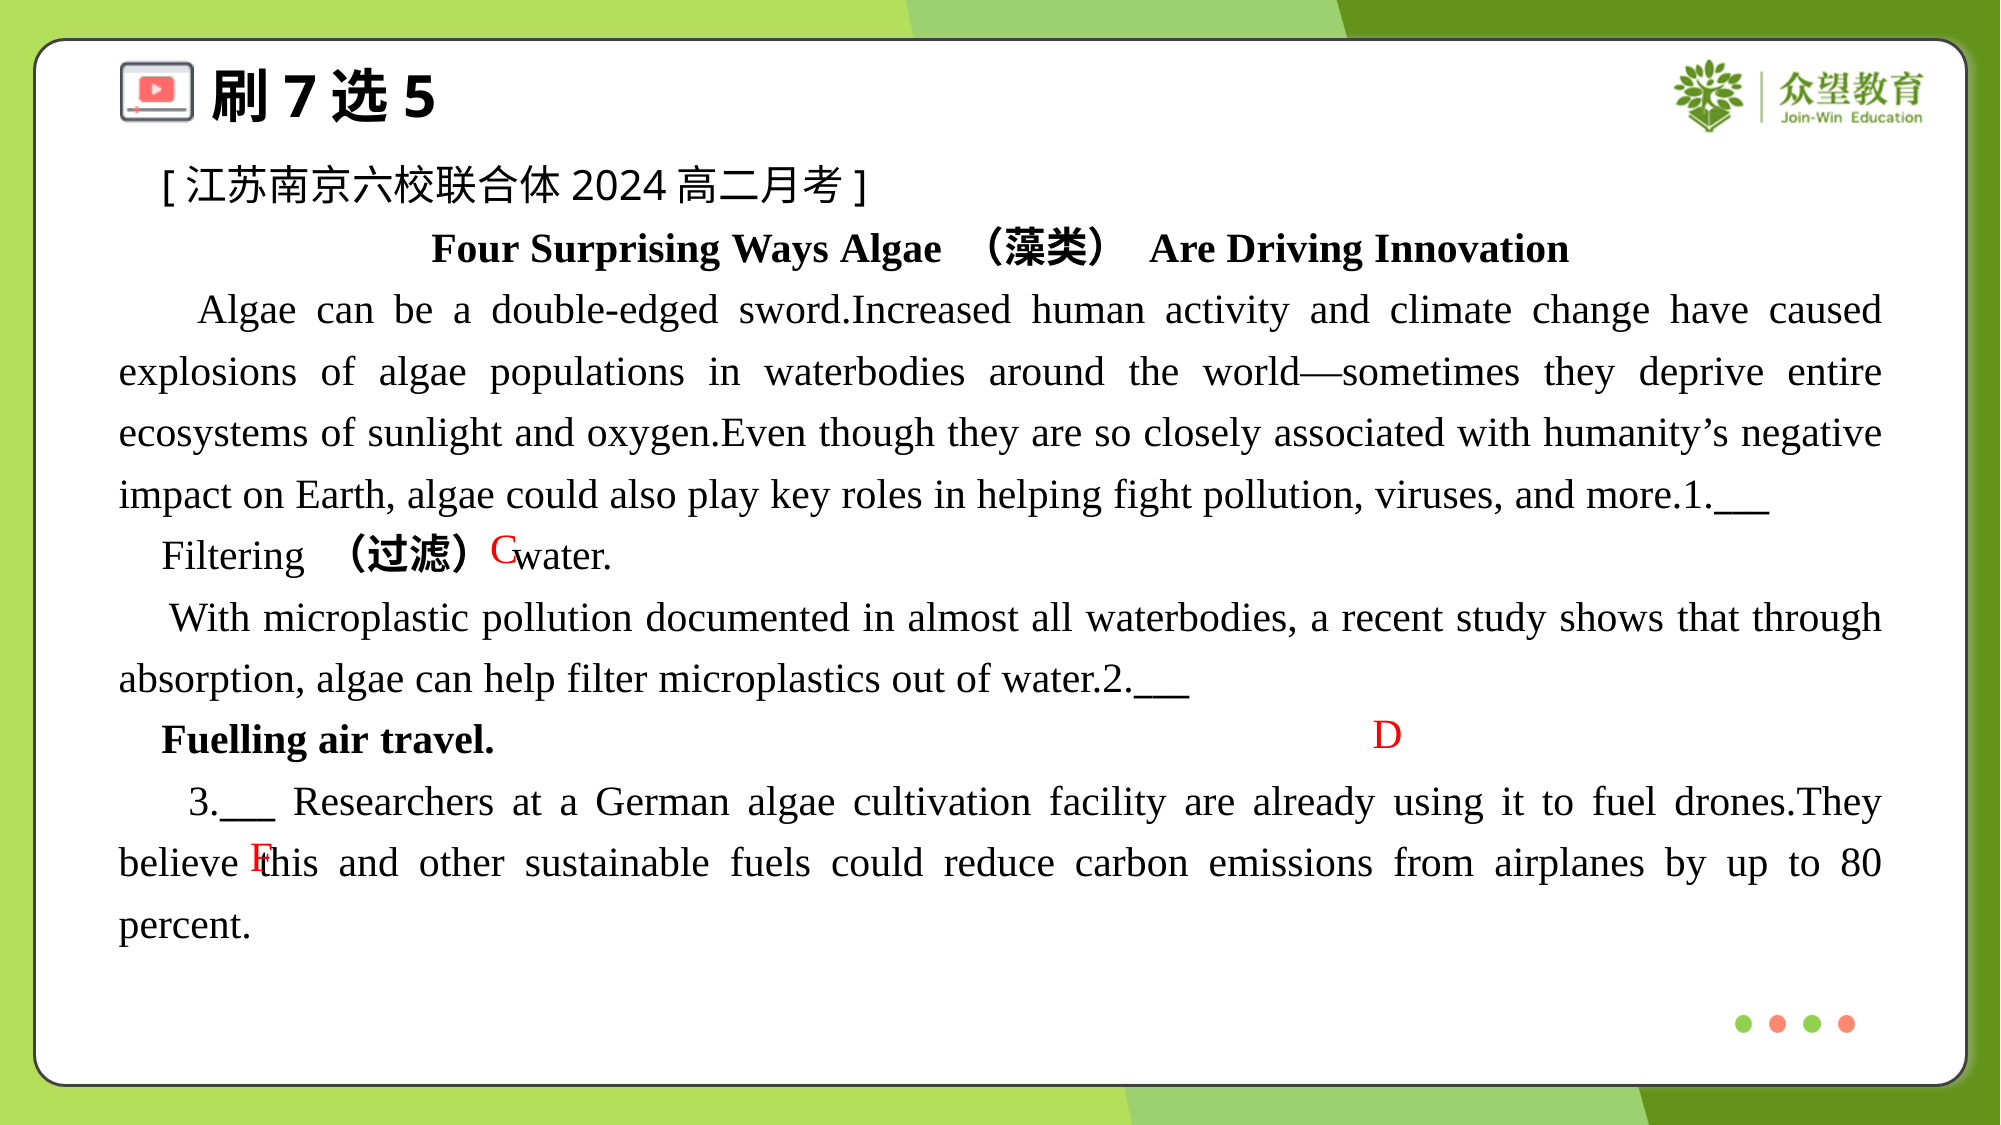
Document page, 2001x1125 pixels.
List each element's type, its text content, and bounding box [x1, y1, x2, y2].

text_box C [485, 510, 523, 568]
picture [0, 0, 2000, 1125]
text_box F [245, 817, 278, 875]
text_box D [1367, 694, 1408, 752]
text_box [江苏南京六校联合体2024高二月考] Four Surprising Ways Algae （藻类） Are Driving Innovation Algae can be a double-edged sword.Increased human activity and climate change have caused explosions of algae populations in waterbodies around the world—sometimes they deprive entire ecosystems of sunlight and oxygen.Even though they are so closely associated with humanity’s negative impact on Earth, algae could also play key roles in helping fight pollution, viruses, and more.1.___ Filtering （过滤） water. With microplastic pollution documented in almost all waterbodies, a recent study shows that through absorption, algae can help filter microplastics out of water.2.___ Fuelling air travel. 3.___ Researchers at a German algae cultivation facility are already using it to fuel drones.They believe this and other sustainable fuels could reduce carbon emissions from airplanes by up to 80 percent. [118, 147, 1883, 1004]
